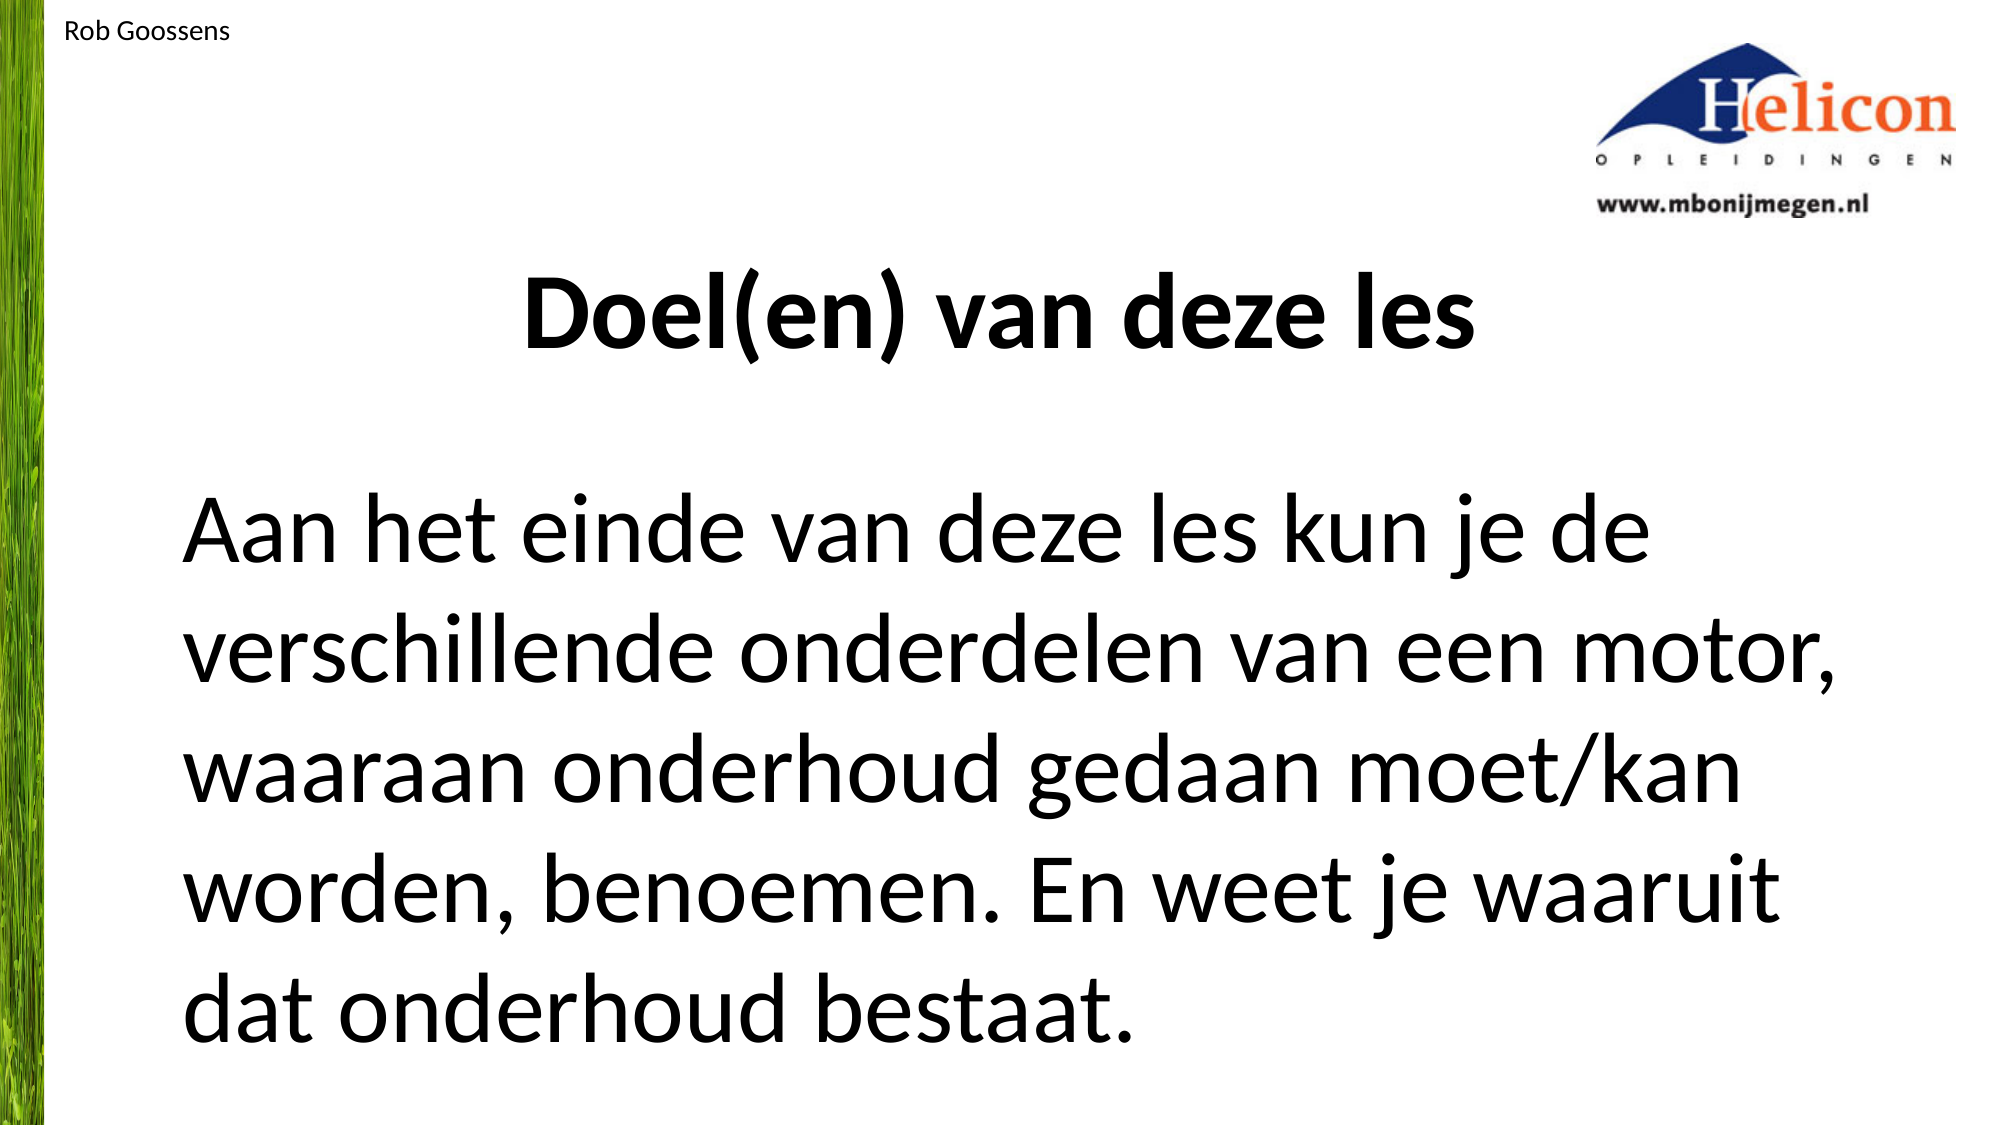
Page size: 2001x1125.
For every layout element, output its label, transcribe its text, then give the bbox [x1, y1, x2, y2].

text_box Rob Goossens [49, 3, 250, 54]
text_box [0, 0, 45, 1125]
subtitle Doel(en) van deze les [387, 247, 1613, 382]
text_box Aan het einde van deze les kun je de verschillende onderdelen van een motor, waaraan onderhoud gedaan moet/kan worden, benoemen. En weet je waaruit dat onderhoud bestaat. [167, 455, 1917, 1070]
picture [1596, 43, 1956, 218]
